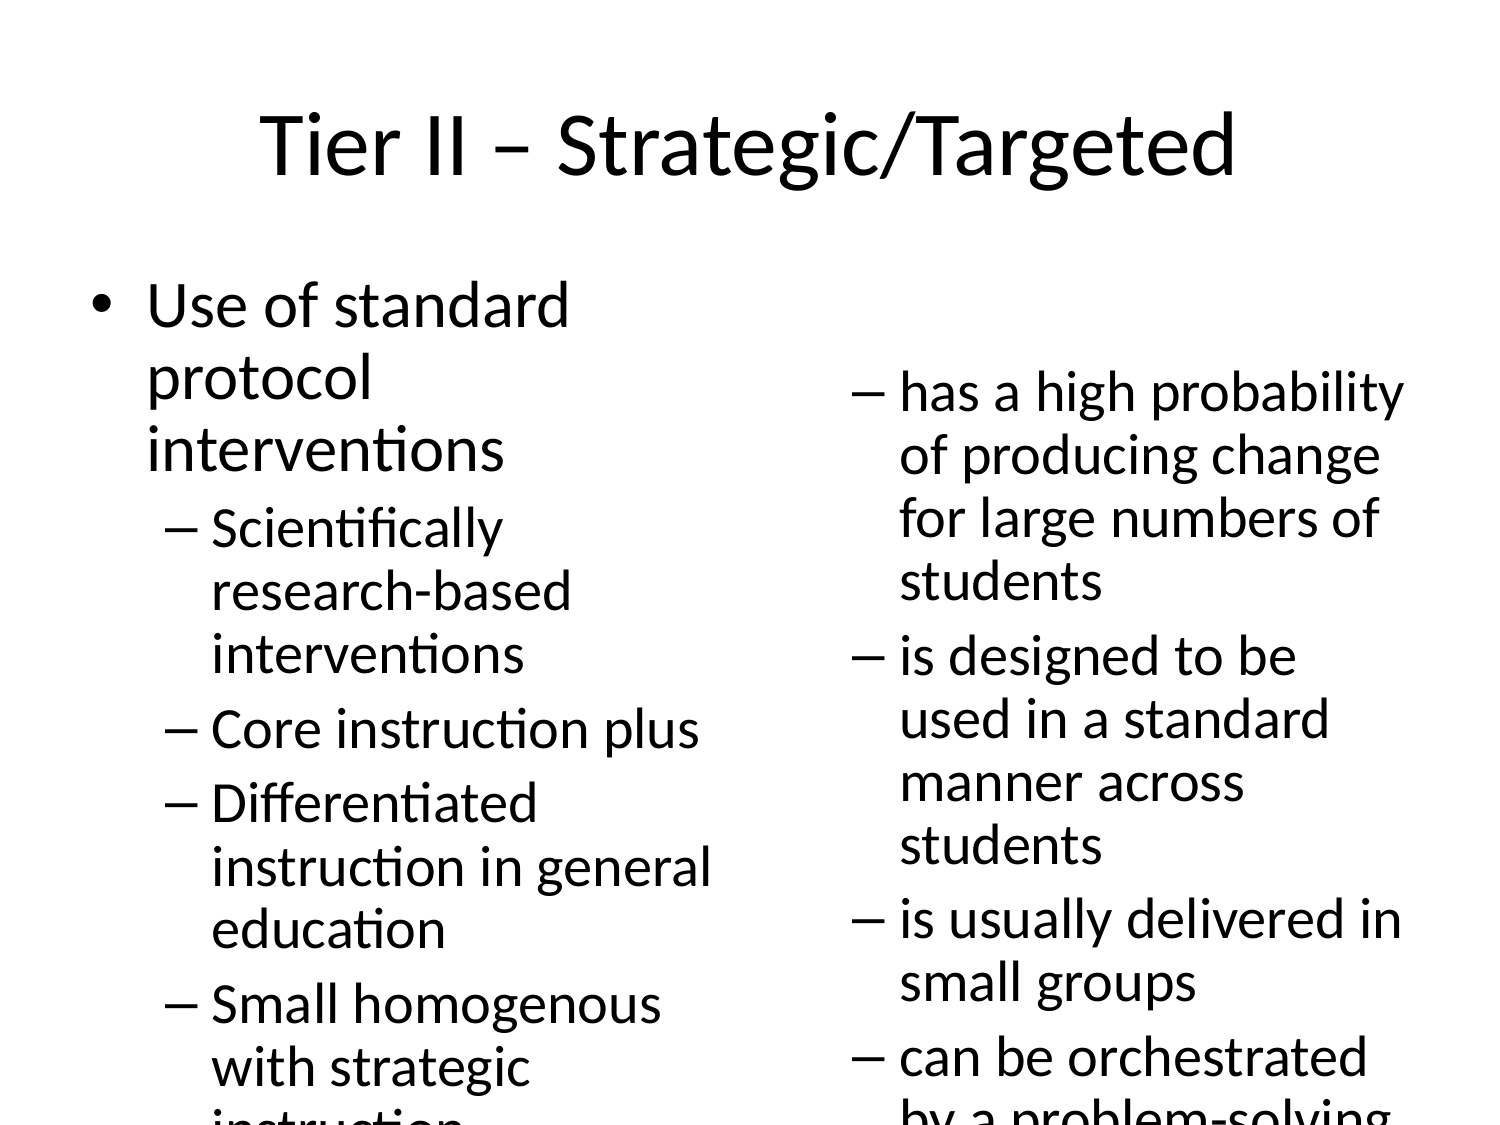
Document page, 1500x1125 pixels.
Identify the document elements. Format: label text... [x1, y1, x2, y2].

title Tier II – Strategic/Targeted [75, 45, 1425, 233]
list Use of standard protocol interventions Scientifically research-based interventions Core instruction plus Differentiated instruction in general education Small homogenous with strategic instruction is often scripted or very structured [75, 262, 738, 1088]
list has a high probability of producing change for large numbers of students is designed to be used in a standard manner across students is usually delivered in small groups can be orchestrated by a problem-solving team [762, 262, 1425, 1088]
